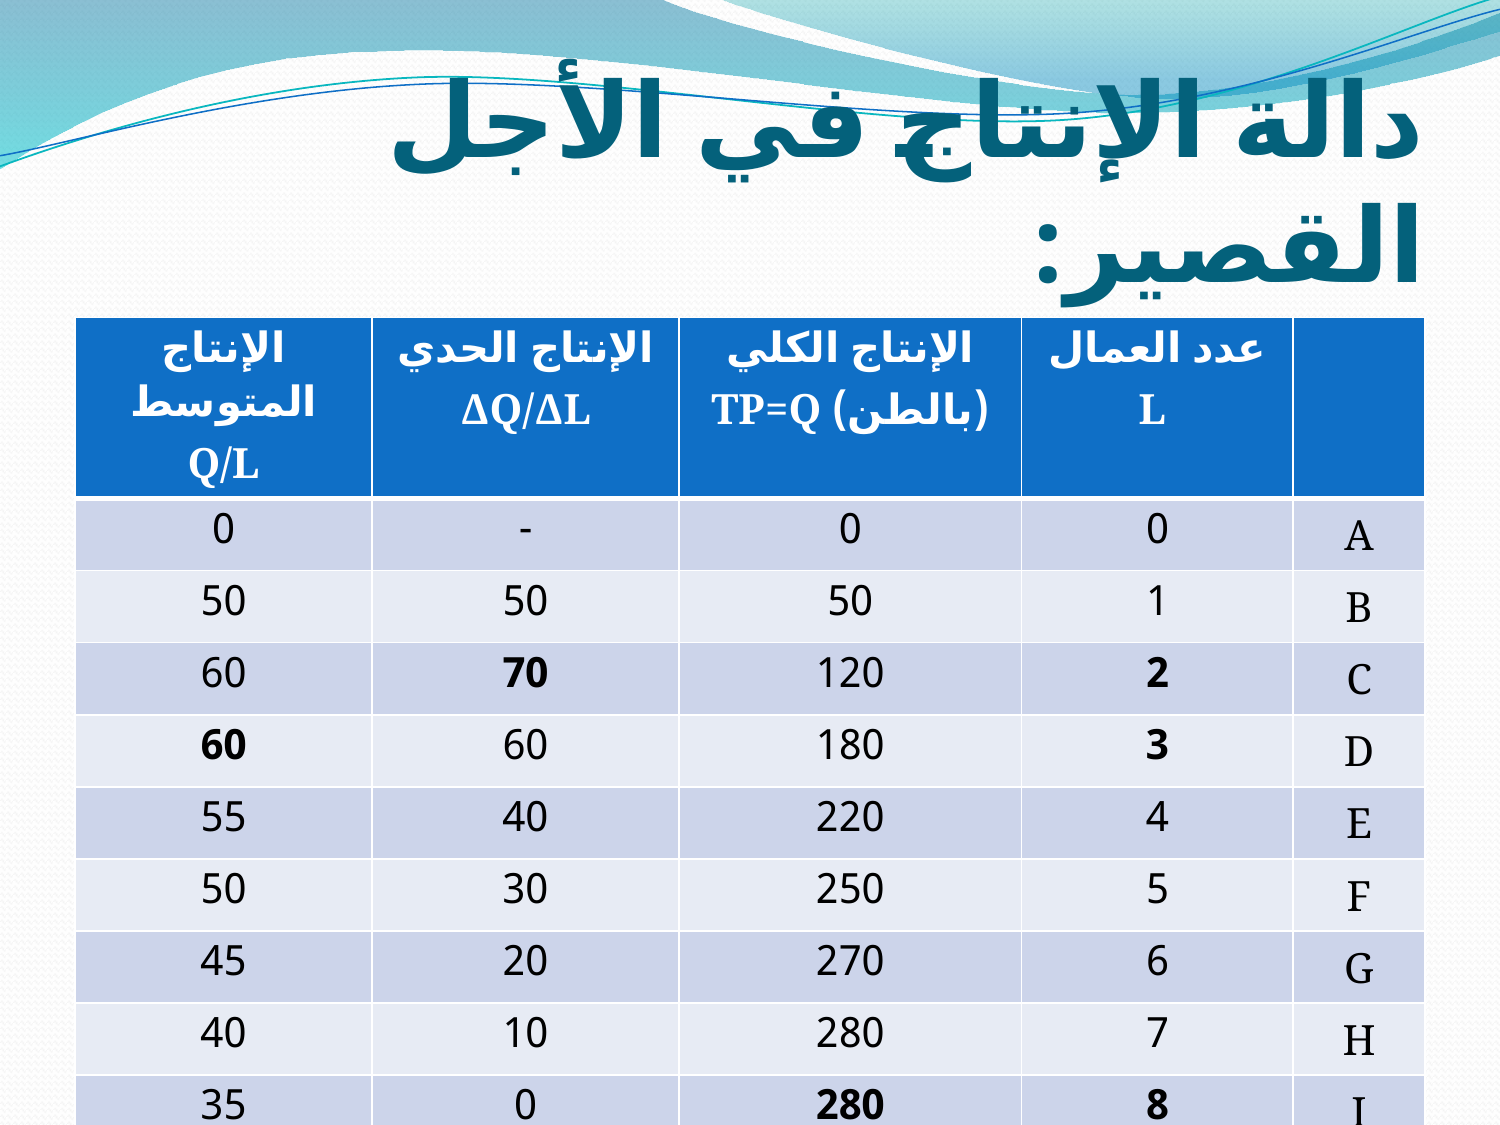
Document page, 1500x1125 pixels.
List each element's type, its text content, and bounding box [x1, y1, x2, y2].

table_cell 3 [1022, 716, 1292, 786]
table_header الإنتاج الكلي (بالطن) TP=Q [680, 318, 1021, 496]
table_cell 5 [1022, 860, 1292, 930]
table_cell D [1294, 716, 1424, 786]
table_cell A [1294, 501, 1424, 570]
table_cell 60 [76, 643, 371, 714]
table_cell 1 [1022, 571, 1292, 642]
table_cell 60 [76, 716, 371, 786]
table_header الإنتاج الحدي ΔQ/ΔL [373, 318, 678, 496]
table_cell 220 [680, 788, 1021, 858]
table_cell I [1294, 1076, 1424, 1125]
table_cell 0 [680, 501, 1021, 570]
table_cell 55 [76, 788, 371, 858]
table_cell 50 [76, 571, 371, 642]
table_cell 10 [373, 1004, 678, 1074]
slide_number 13 [1299, 1042, 1425, 1103]
table_cell F [1294, 860, 1424, 930]
table_cell 60 [373, 716, 678, 786]
table_cell 45 [76, 932, 371, 1002]
table_header [1294, 318, 1424, 496]
table_cell 50 [76, 860, 371, 930]
table_cell 280 [680, 1004, 1021, 1074]
table_cell 4 [1022, 788, 1292, 858]
table_cell 40 [76, 1004, 371, 1074]
table_cell 20 [373, 932, 678, 1002]
table_header عدد العمال L [1022, 318, 1292, 496]
table_cell 6 [1022, 932, 1292, 1002]
table_cell 70 [373, 643, 678, 714]
table_cell 50 [680, 571, 1021, 642]
table_cell H [1294, 1004, 1424, 1074]
table_cell 120 [680, 643, 1021, 714]
table_cell 7 [1022, 1004, 1292, 1074]
table_cell 0 [1022, 501, 1292, 570]
table_cell 280 [680, 1076, 1021, 1125]
table_cell - [373, 501, 678, 570]
table_cell 35 [76, 1076, 371, 1125]
table_cell 8 [1022, 1076, 1292, 1125]
table_cell C [1294, 643, 1424, 714]
table_cell 180 [680, 716, 1021, 786]
table_cell 2 [1022, 643, 1292, 714]
table_cell 30 [373, 860, 678, 930]
table_cell 0 [373, 1076, 678, 1125]
table_cell 270 [680, 932, 1021, 1002]
table_cell 250 [680, 860, 1021, 930]
table_cell 0 [76, 501, 371, 570]
table_cell G [1294, 932, 1424, 1002]
table_cell 40 [373, 788, 678, 858]
table_cell 50 [373, 571, 678, 642]
table_header الإنتاج المتوسط Q/L [76, 318, 371, 496]
table_cell E [1294, 788, 1424, 858]
table_cell B [1294, 571, 1424, 642]
title دالة الإنتاج في الأجل القصير: [75, 115, 1425, 303]
